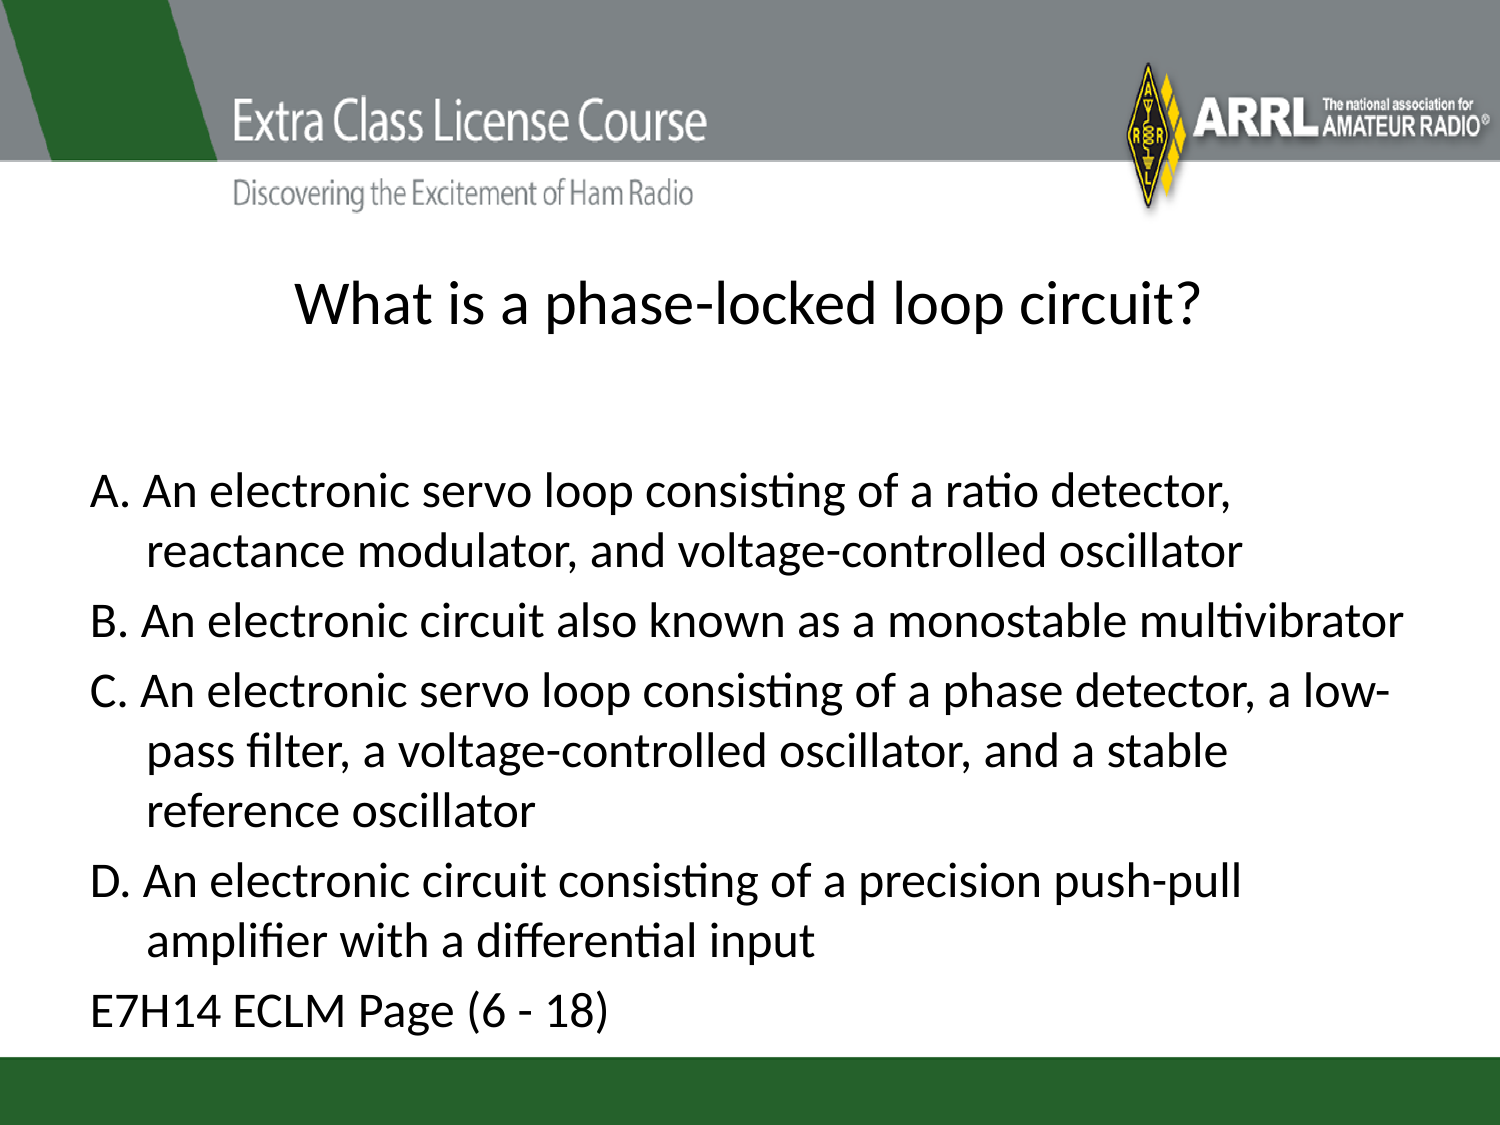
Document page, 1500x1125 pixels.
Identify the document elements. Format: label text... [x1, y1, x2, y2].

list A. An electronic servo loop consisting of a ratio detector, reactance modulator, and voltage-controlled oscillator B. An electronic circuit also known as a monostable multivibrator C. An electronic servo loop consisting of a phase detector, a low-pass filter, a voltage-controlled oscillator, and a stable reference oscillator D. An electronic circuit consisting of a precision push-pull amplifier with a differential input E7H14 ECLM Page (6 - 18) [75, 450, 1425, 968]
title What is a phase-locked loop circuit? [75, 254, 1425, 435]
picture [0, 0, 1500, 1125]
